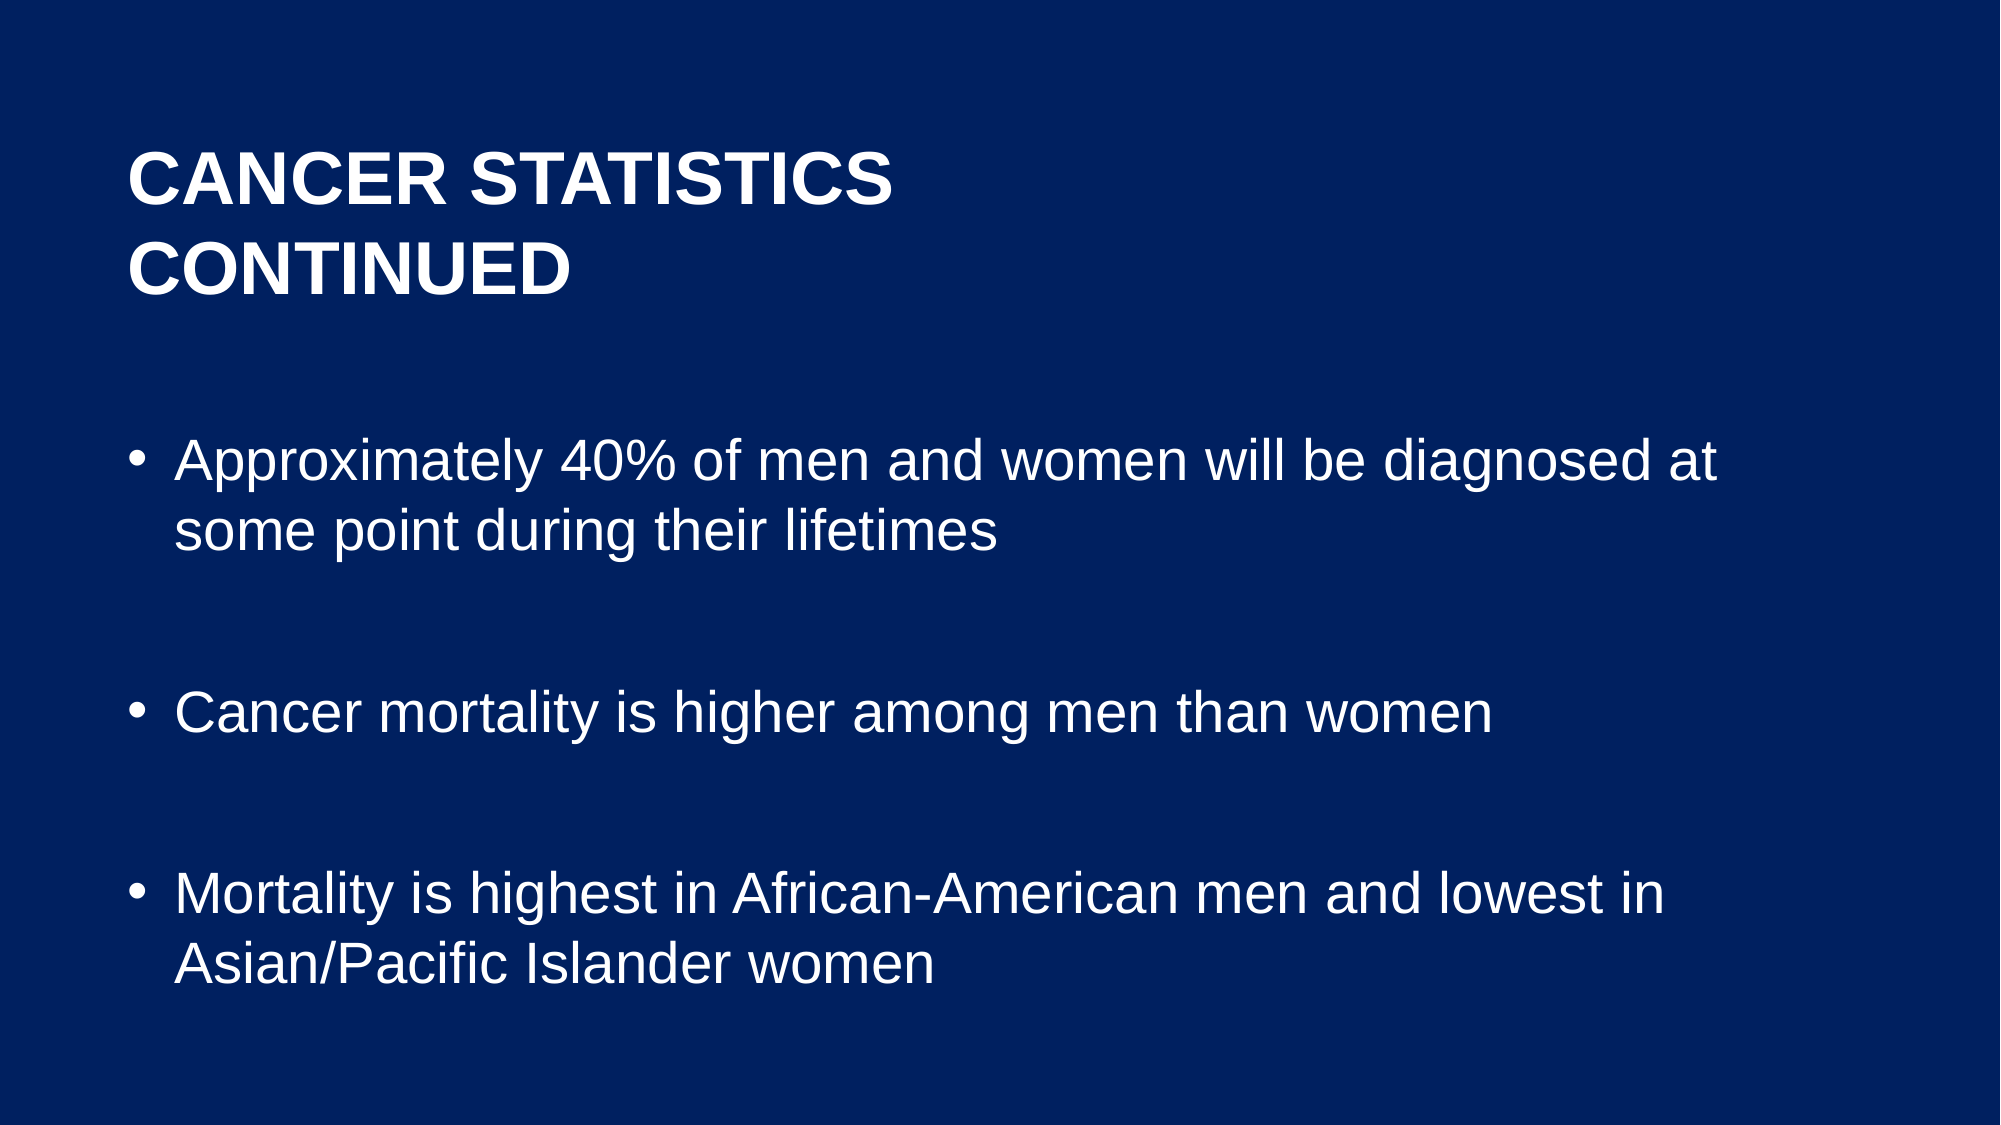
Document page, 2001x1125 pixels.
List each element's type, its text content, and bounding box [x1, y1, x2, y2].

list Approximately 40% of men and women will be diagnosed at some point during their lifetimes Cancer mortality is higher among men than women Mortality is highest in African-American men and lowest in Asian/Pacific Islander women [112, 351, 1775, 1067]
title Cancer Statistics continued [112, 99, 1775, 339]
